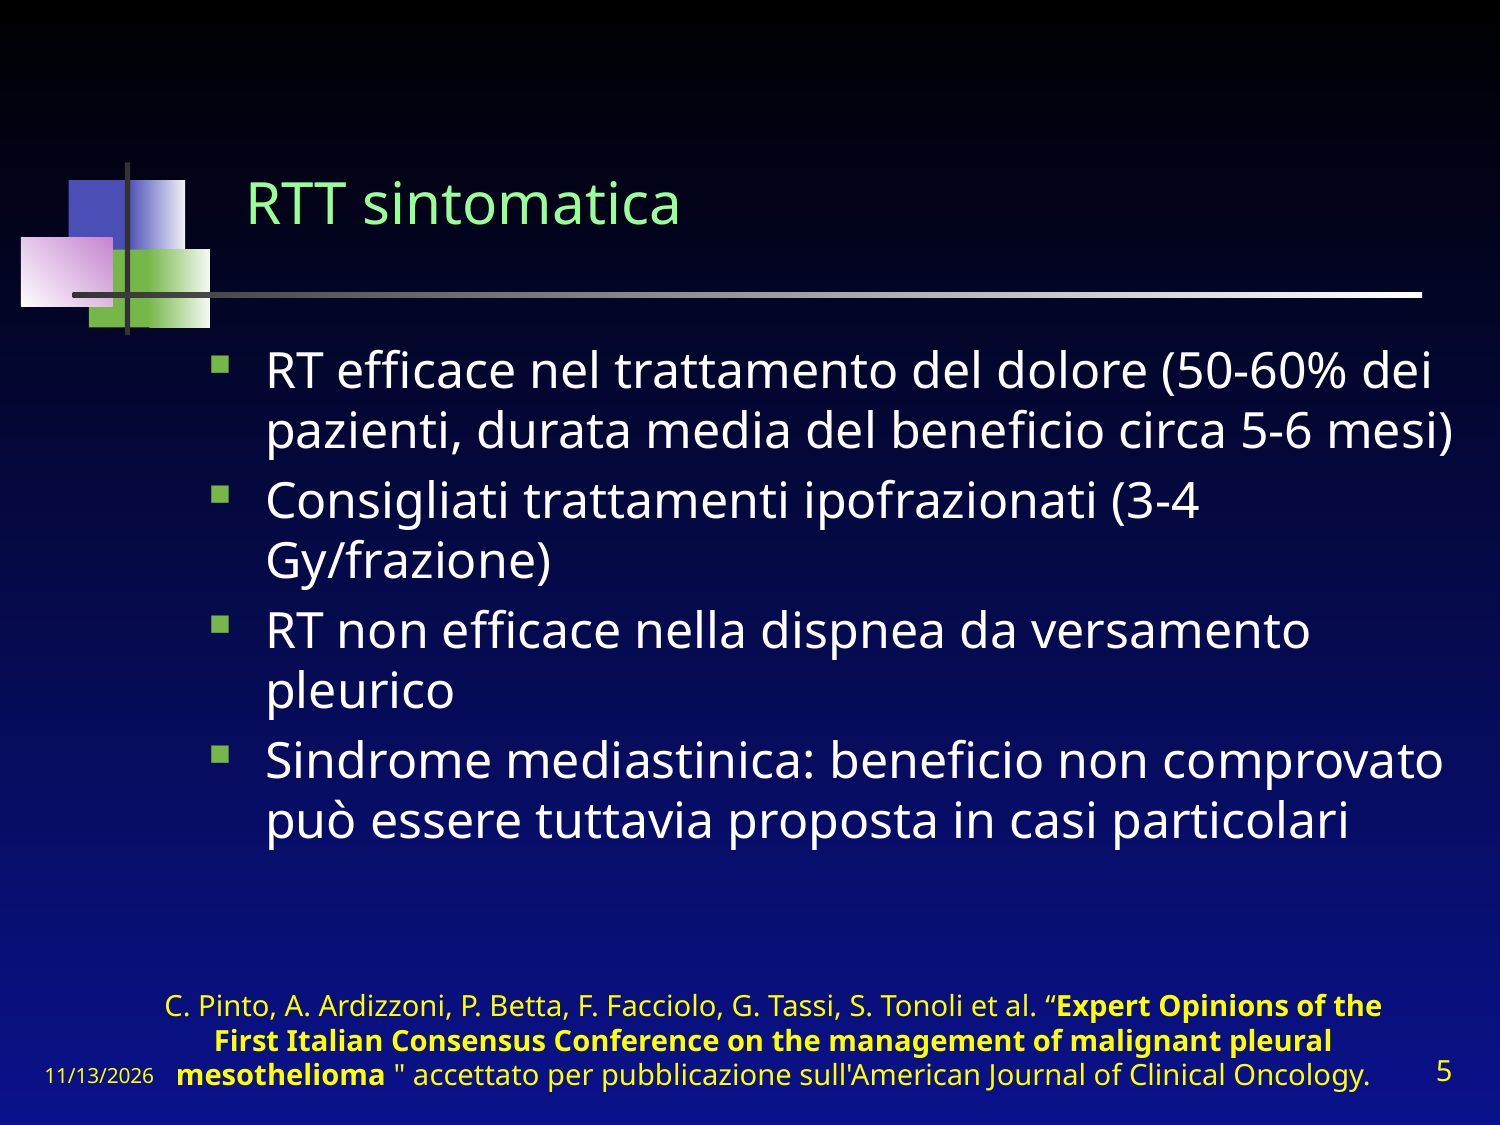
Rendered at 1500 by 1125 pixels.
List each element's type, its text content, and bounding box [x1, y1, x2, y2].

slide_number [29, 1022, 147, 1099]
footer C. Pinto, A. Ardizzoni, P. Betta, F. Facciolo, G. Tassi, S. Tonoli et al. “Expert Opinions of the First Italian Consensus Conference on the management of malignant pleural mesothelioma " accettato per pubblicazione sull'American Journal of Clinical Oncology. [147, 963, 1400, 1100]
title RTT sintomatica [229, 34, 1468, 244]
slide_number 5 [1400, 1023, 1468, 1100]
list RT efficace nel trattamento del dolore (50-60% dei pazienti, durata media del beneficio circa 5-6 mesi) Consigliati trattamenti ipofrazionati (3-4 Gy/frazione) RT non efficace nella dispnea da versamento pleurico Sindrome mediastinica: beneficio non comprovato può essere tuttavia proposta in casi particolari [193, 330, 1470, 941]
